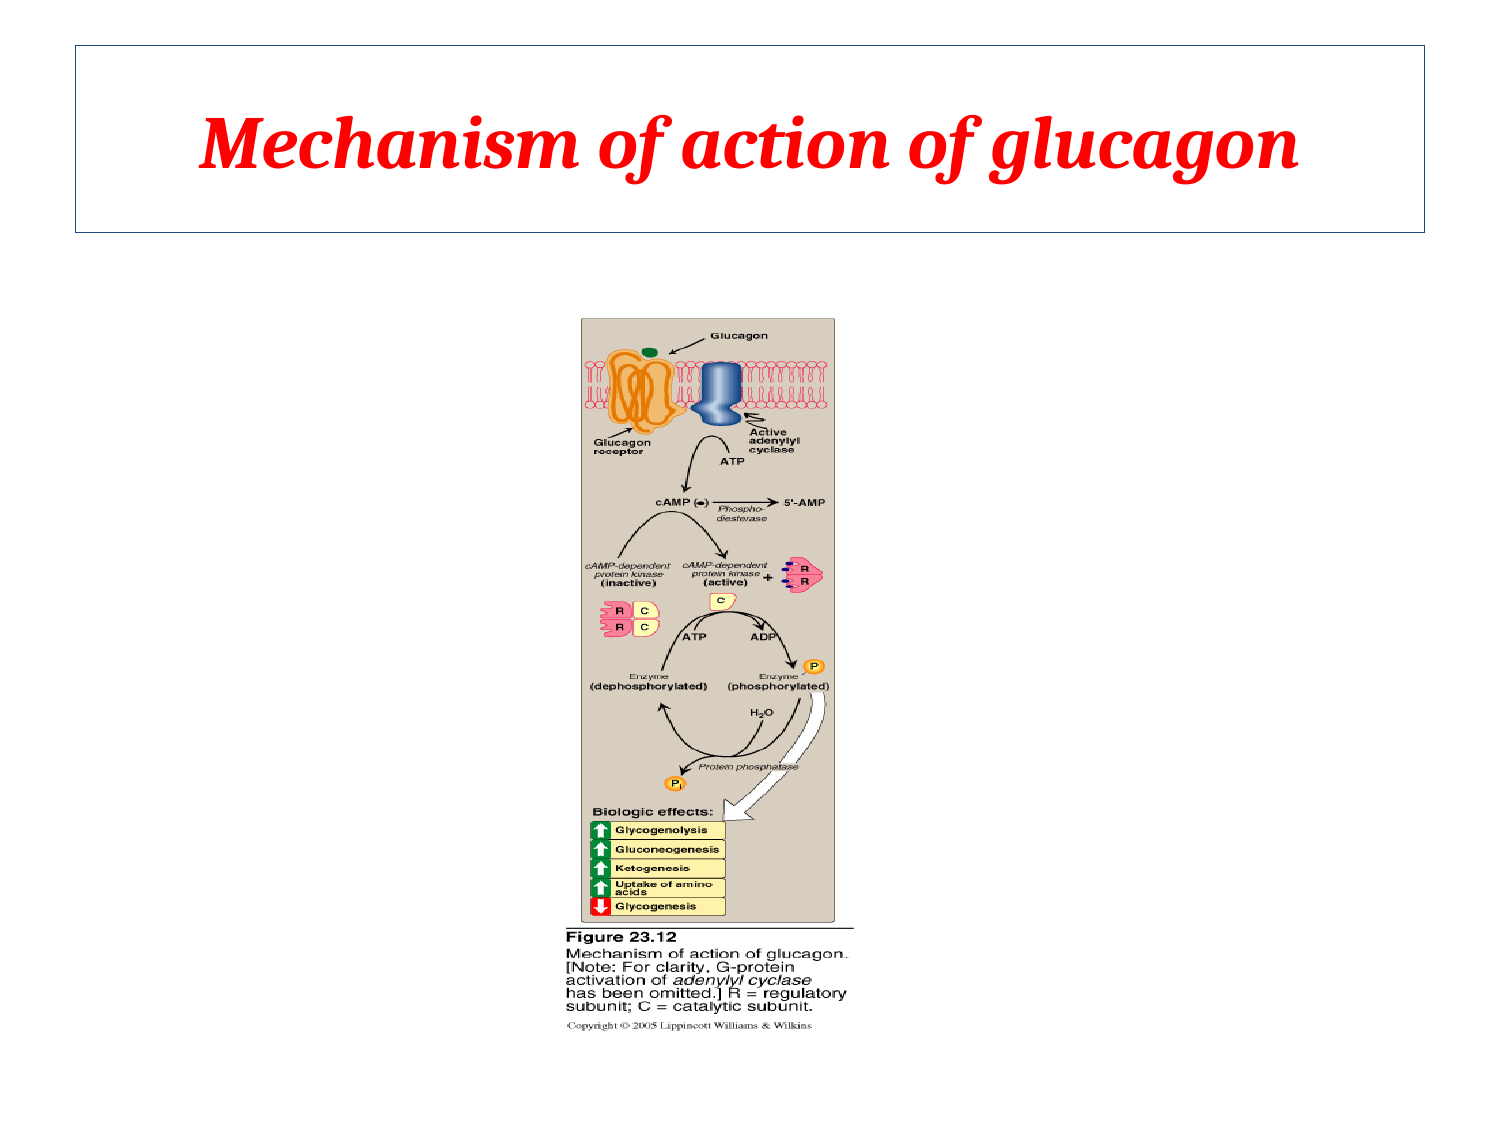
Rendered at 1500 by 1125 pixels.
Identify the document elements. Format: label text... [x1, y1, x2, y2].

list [280, 304, 1114, 1048]
title Mechanism of action of glucagon [75, 45, 1425, 233]
